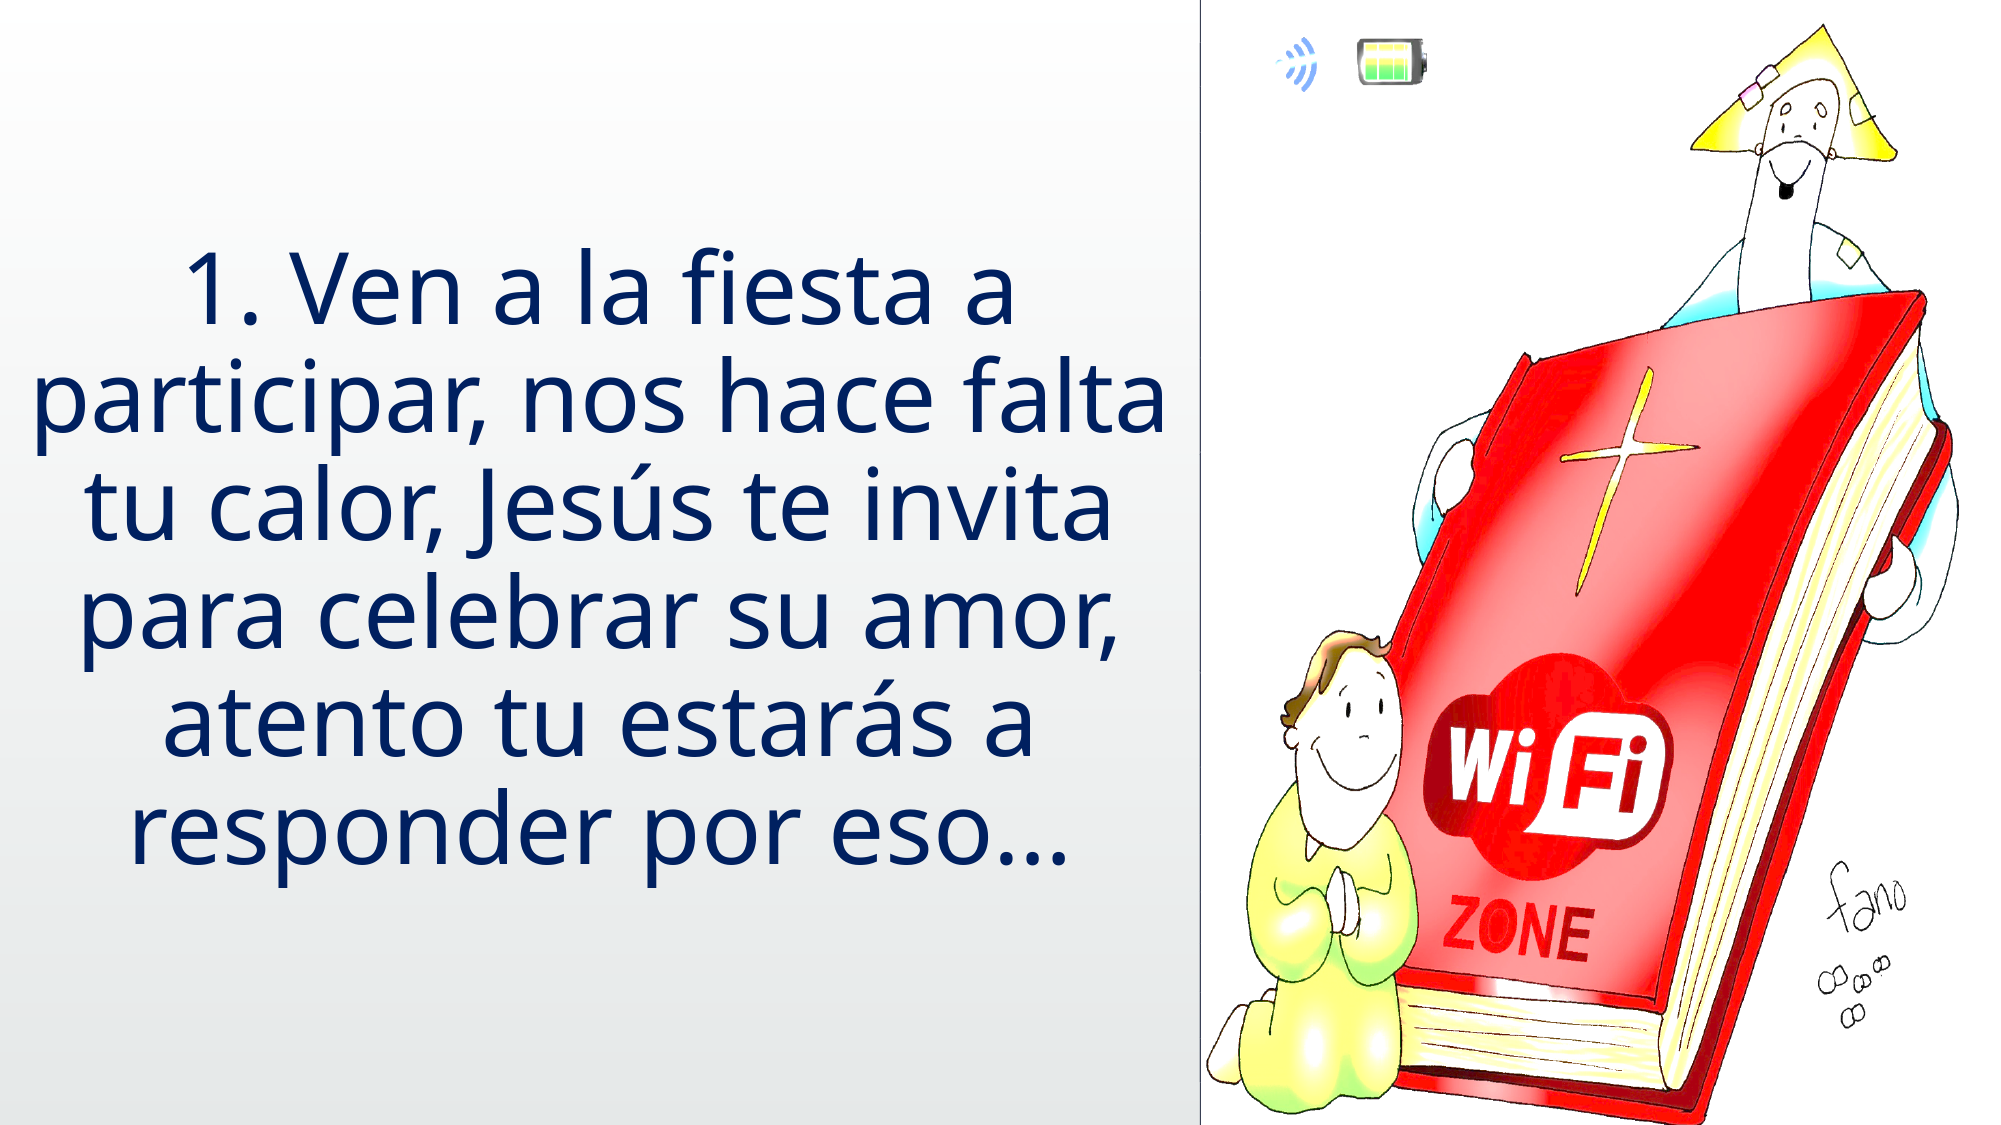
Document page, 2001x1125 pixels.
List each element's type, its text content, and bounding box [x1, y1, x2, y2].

picture [1200, 0, 2000, 1125]
title 1. Ven a la fiesta a participar, nos hace falta tu calor, Jesús te invita para celebrar su amor, atento tu estarás a responder por eso… [0, 0, 1200, 1125]
